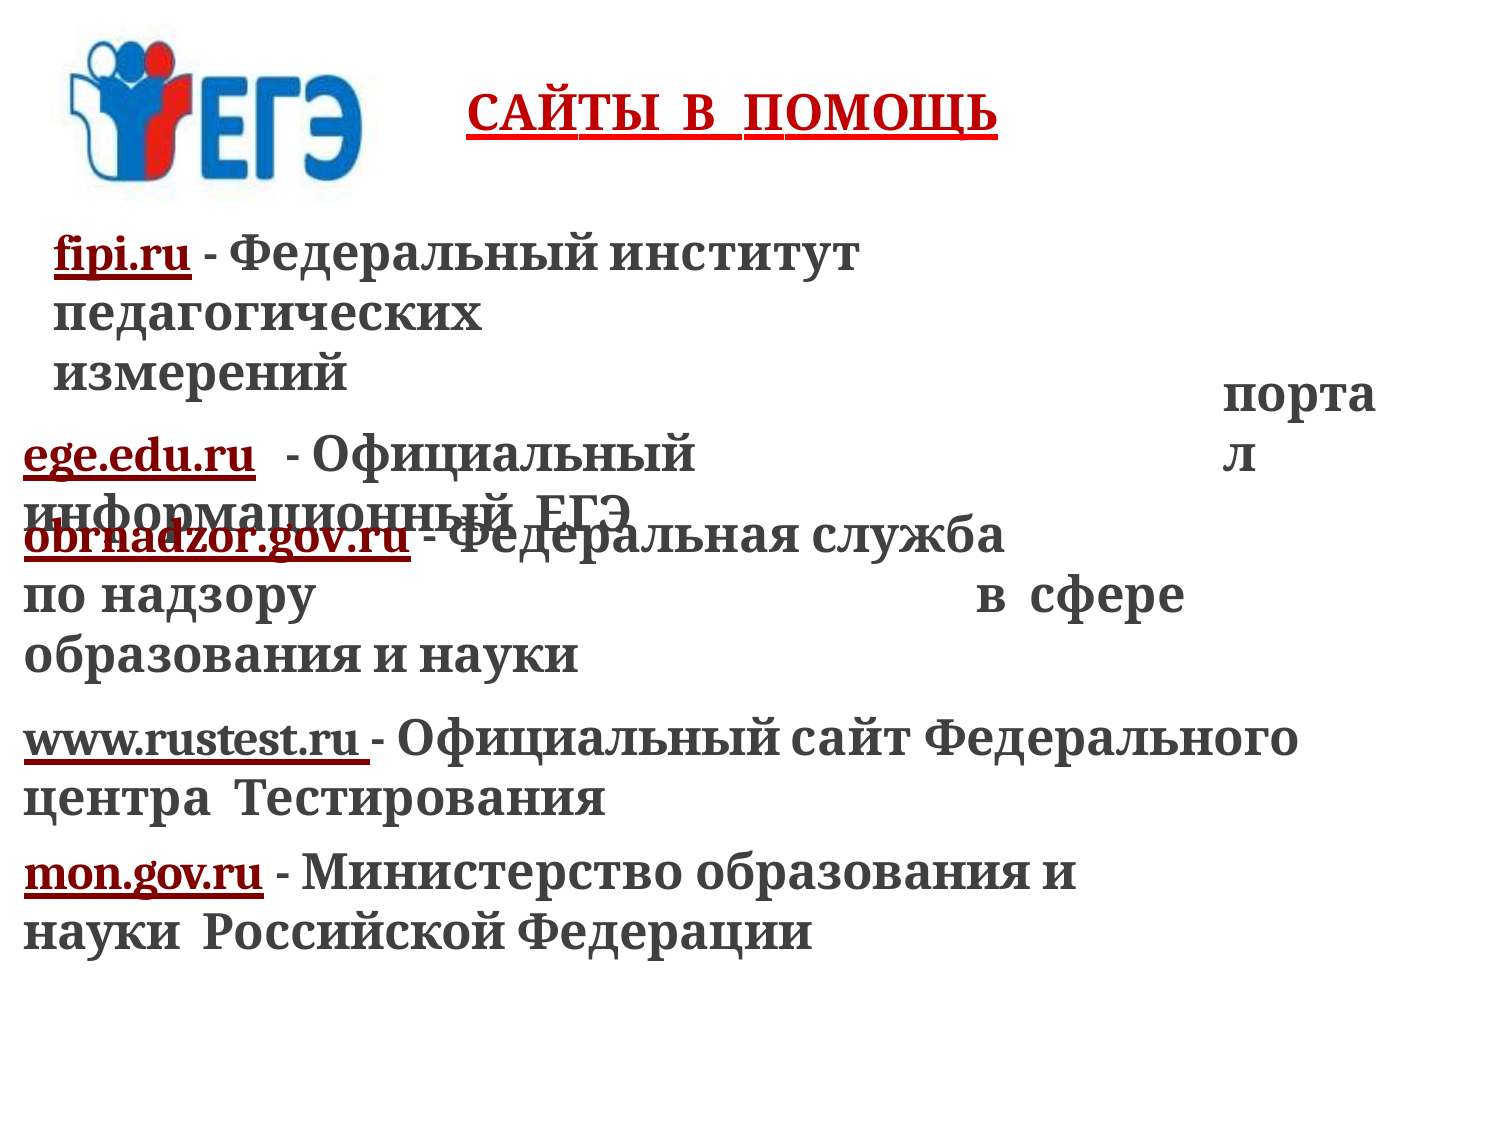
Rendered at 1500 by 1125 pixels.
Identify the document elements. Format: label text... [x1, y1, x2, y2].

text_box obrnadzor.gov.ru - Федеральная служба по надзору в сфере образования и науки www.rustest.ru - Официальный сайт Федерального центра Тестирования mon.gov.ru - Министерство образования и науки Российской Федерации [21, 500, 1419, 960]
text_box fipi.ru - Федеральный институт педагогических измерений ege.edu.ru - Официальный информационный ЕГЭ [21, 218, 1220, 500]
title САЙТЫ В ПОМОЩЬ [464, 78, 1113, 269]
picture [49, 23, 379, 203]
text_box портал [1221, 359, 1396, 482]
